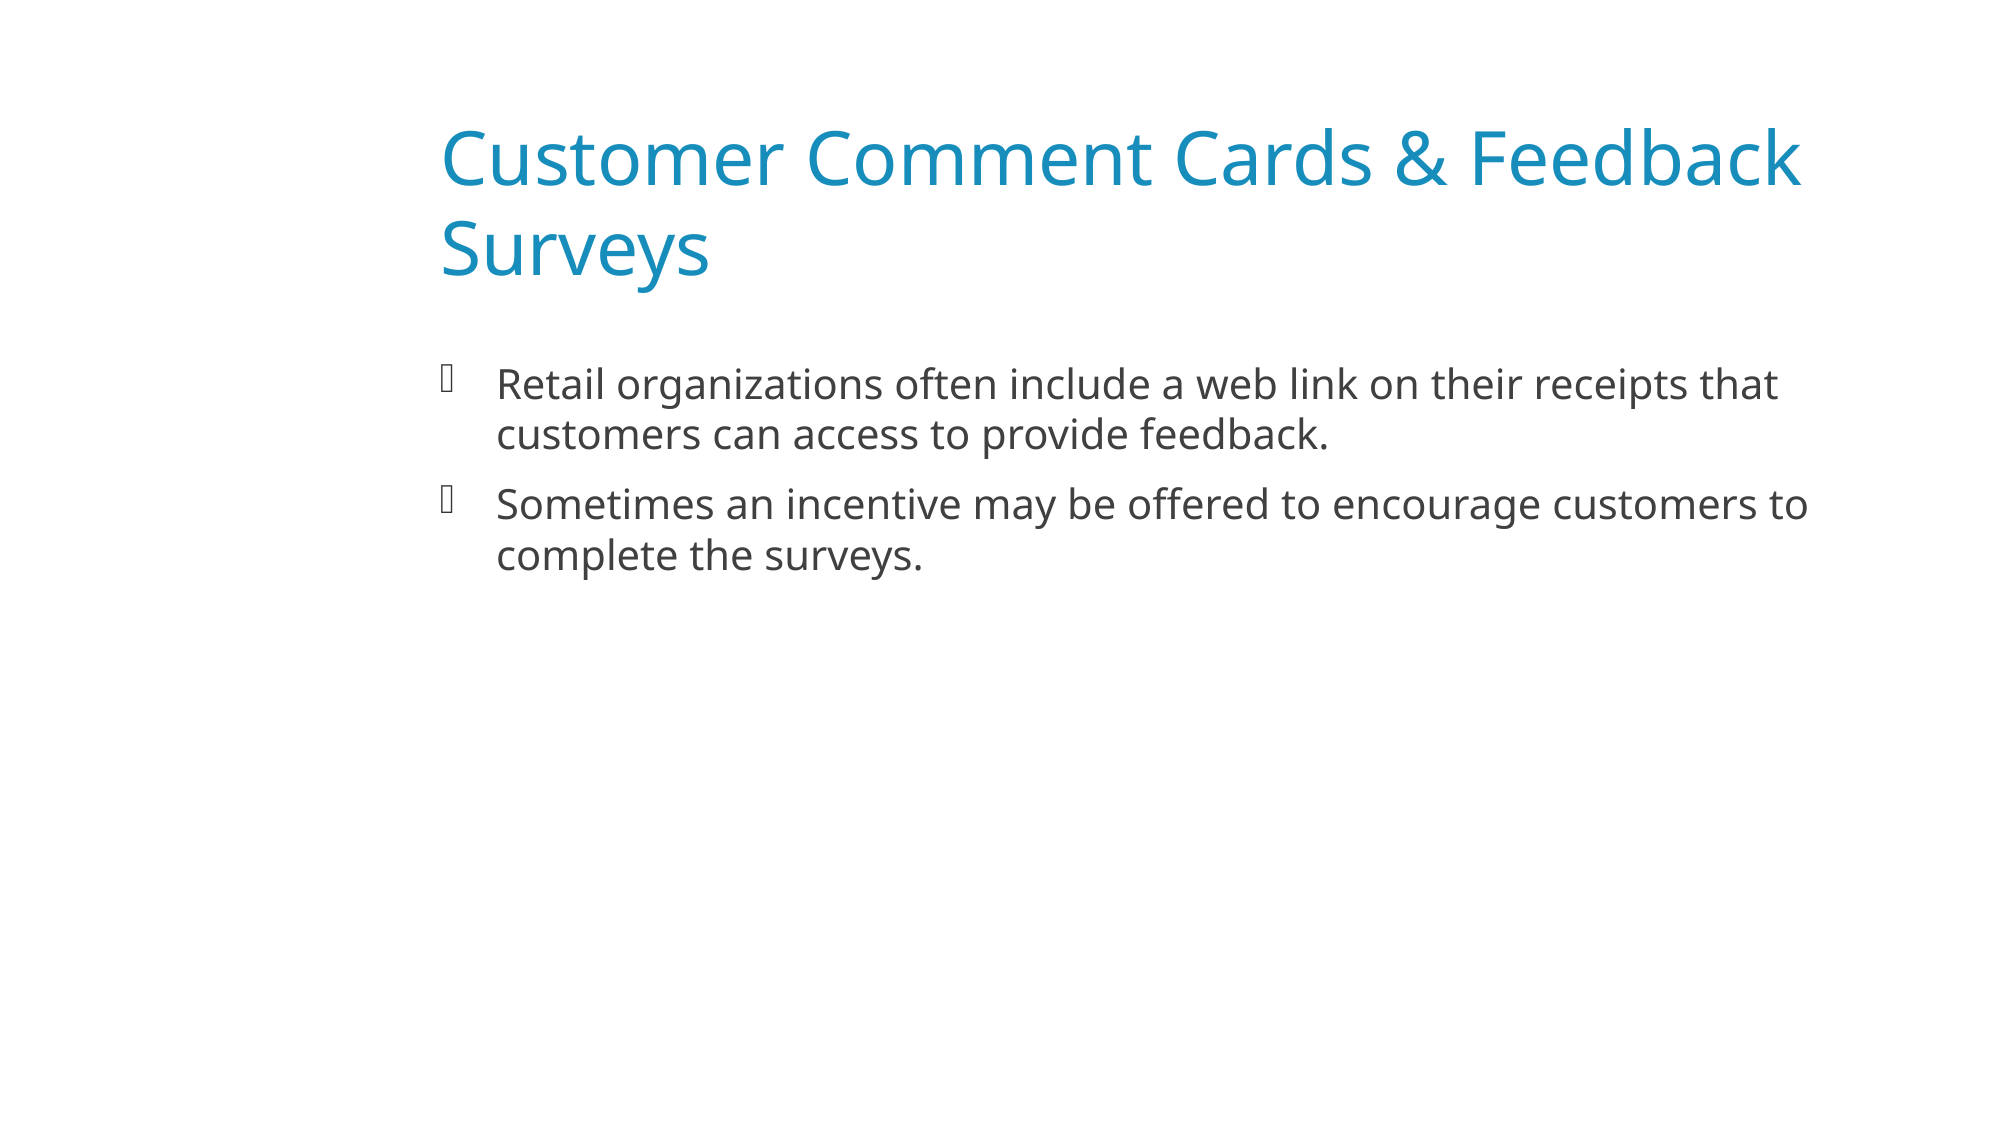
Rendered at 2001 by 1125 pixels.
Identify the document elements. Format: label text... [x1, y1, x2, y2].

title Customer Comment Cards & Feedback Surveys [425, 102, 1888, 313]
list Retail organizations often include a web link on their receipts that customers can access to provide feedback. Sometimes an incentive may be offered to encourage customers to complete the surveys. [424, 350, 1888, 1074]
